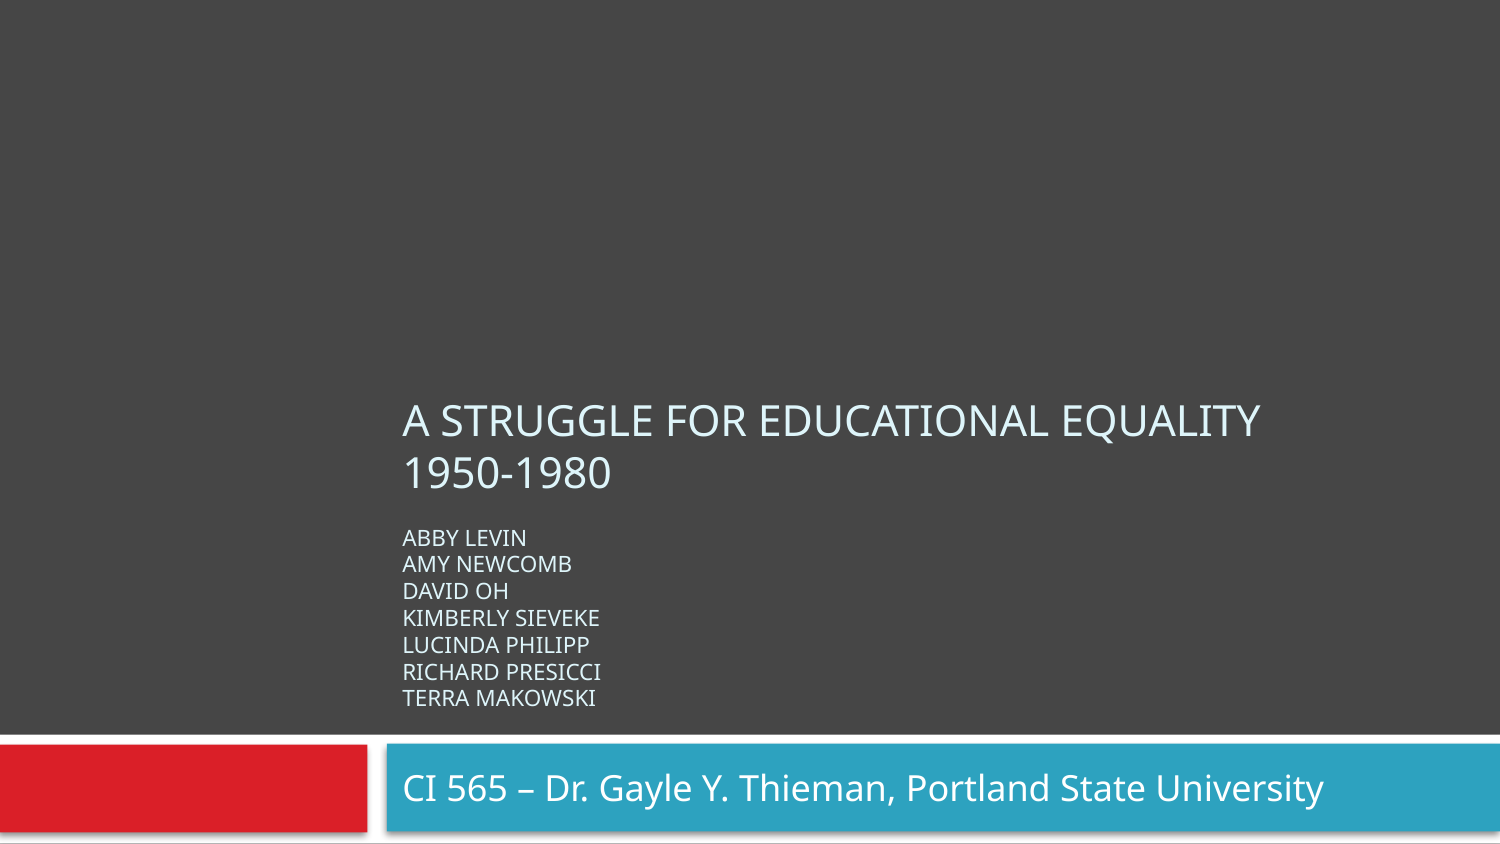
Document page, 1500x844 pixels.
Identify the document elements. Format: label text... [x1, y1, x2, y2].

title A Struggle for Educational Equality 1950-1980 Abby Levin Amy Newcomb David oh Kimberly Sieveke Lucinda Philipp Richard Presicci Terra Makowski [387, 384, 1450, 719]
subtitle CI 565 – Dr. Gayle Y. Thieman, Portland State University [387, 744, 1457, 829]
